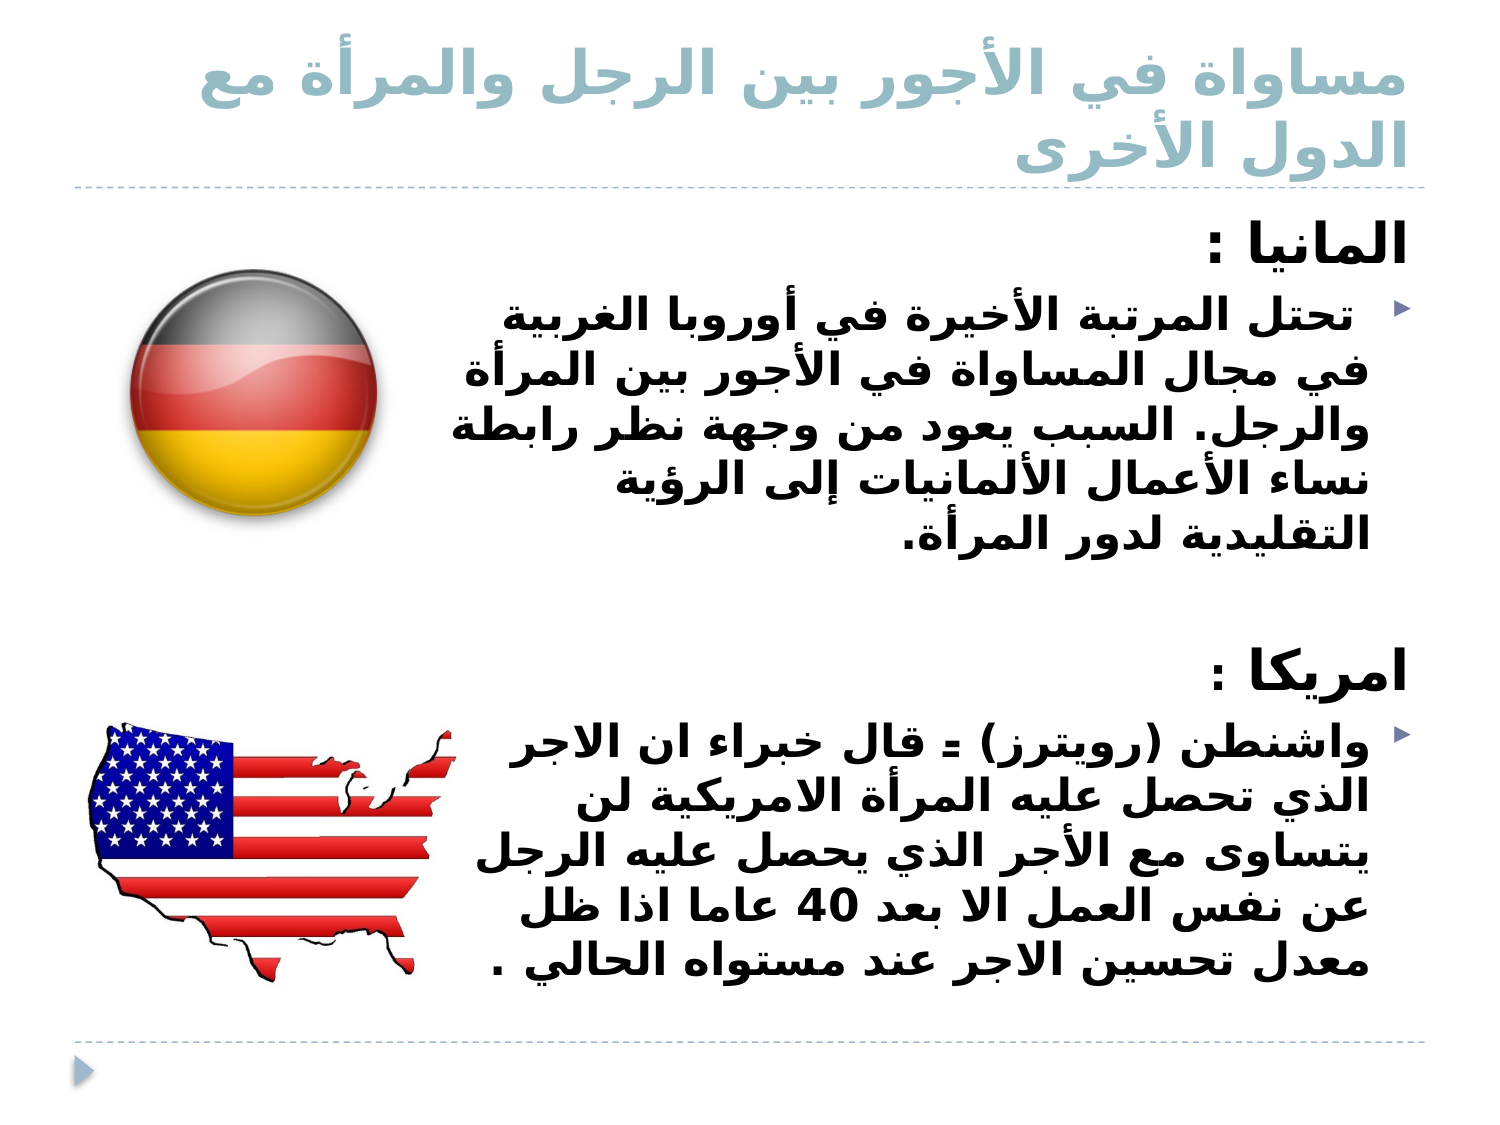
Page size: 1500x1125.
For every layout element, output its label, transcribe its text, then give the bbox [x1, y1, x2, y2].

picture [76, 703, 471, 1000]
list المانيا : تحتل المرتبة الأخيرة في أوروبا الغربية في مجال المساواة في الأجور بين المرأة والرجل. السبب يعود من وجهة نظر رابطة نساء الأعمال الألمانيات إلى الرؤية التقليدية لدور المرأة. امريكا : واشنطن (رويترز) - قال خبراء ان الاجر الذي تحصل عليه المرأة الامريكية لن يتساوى مع الأجر الذي يحصل عليه الرجل عن نفس العمل الا بعد 40 عاما اذا ظل معدل تحسين الاجر عند مستواه الحالي . [431, 200, 1425, 1010]
picture [111, 255, 396, 540]
title مساواة في الأجور بين الرجل والمرأة مع الدول الأخرى [75, 24, 1425, 188]
